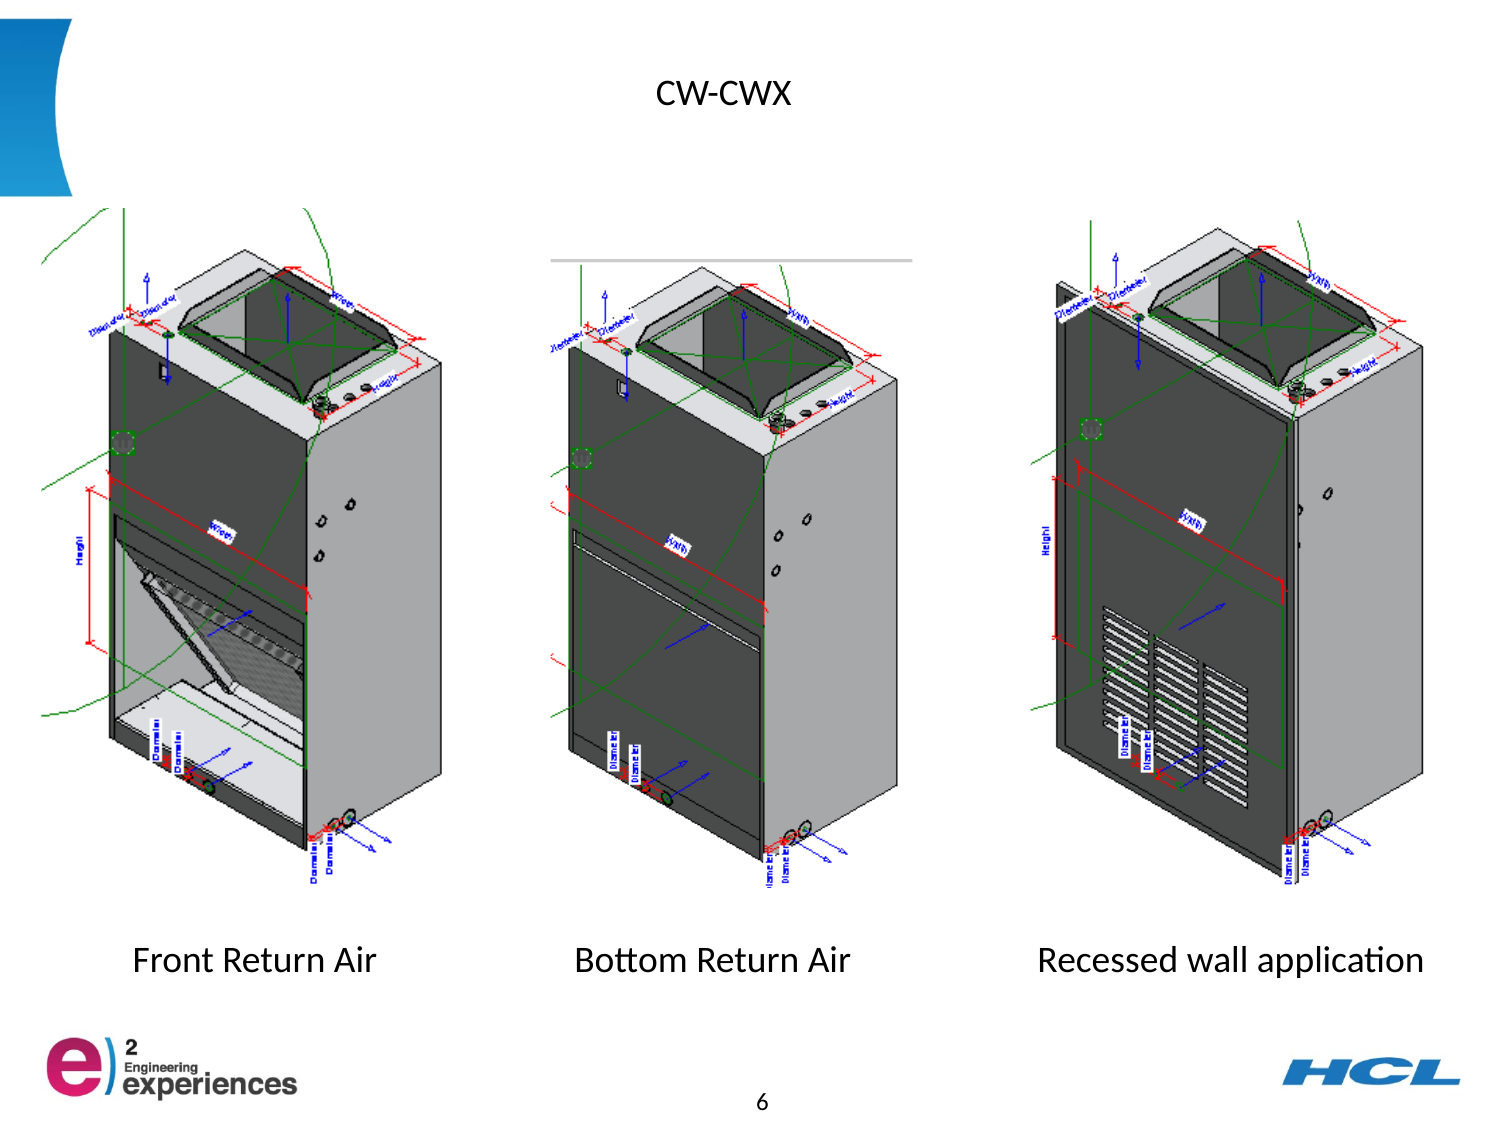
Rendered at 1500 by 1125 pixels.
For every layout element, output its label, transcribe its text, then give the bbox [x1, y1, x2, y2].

text_box CW-CWX [641, 60, 807, 121]
text_box Front Return Air [109, 927, 393, 988]
picture [0, 0, 1500, 1125]
text_box Bottom Return Air [551, 927, 867, 988]
text_box Recessed wall application [1014, 927, 1440, 988]
